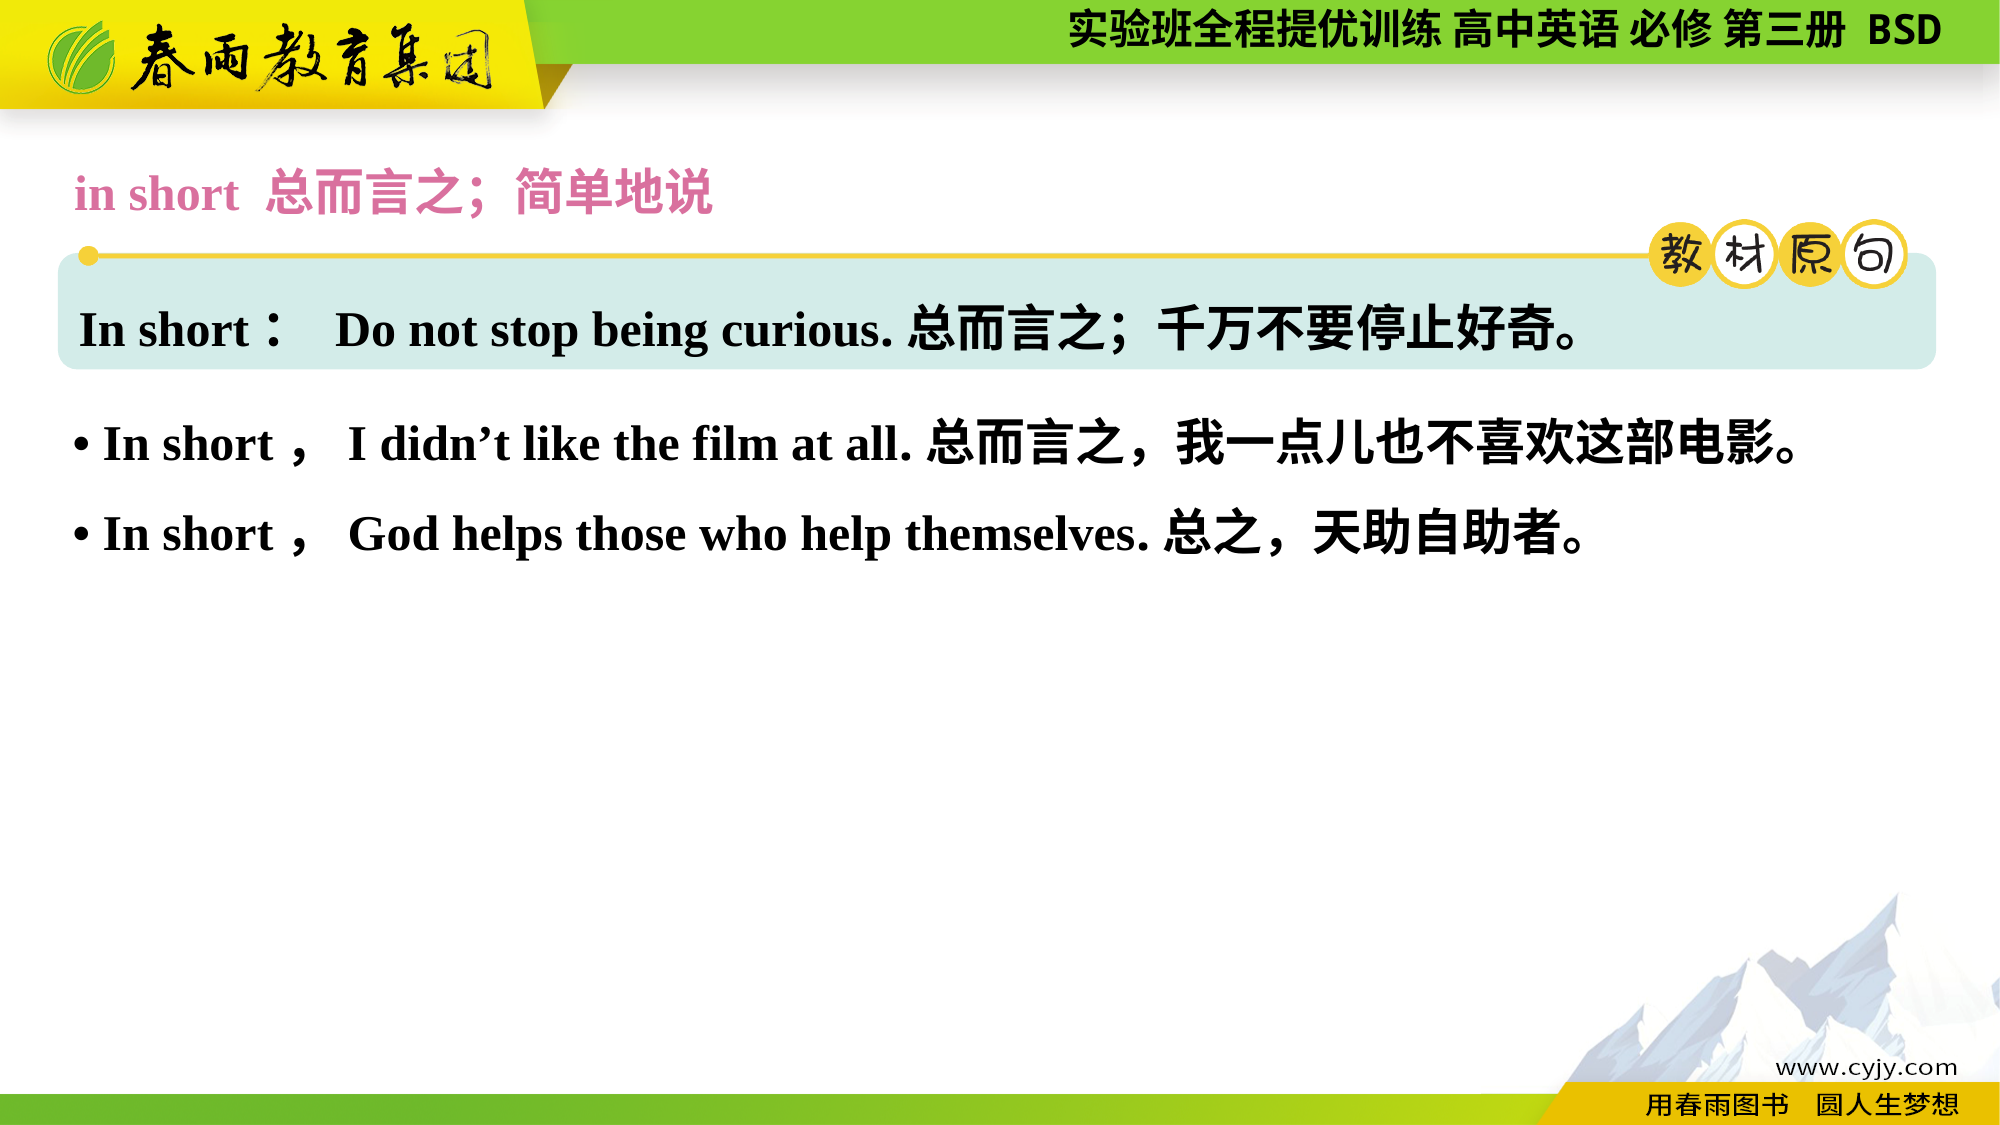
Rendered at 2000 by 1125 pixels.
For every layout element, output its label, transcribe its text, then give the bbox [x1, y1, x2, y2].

text_box In short： Do not stop being curious.总而言之；千万不要停止好奇。 [57, 252, 1937, 370]
picture [0, 0, 2000, 1125]
list in short 总而言之；简单地说 [59, 122, 1944, 217]
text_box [78, 219, 1908, 319]
text_box • In short，I didn’t like the film at all.总而言之，我一点儿也不喜欢这部电影。 • In short，God helps those who help themselves.总之，天助自助者。 [57, 373, 1937, 568]
